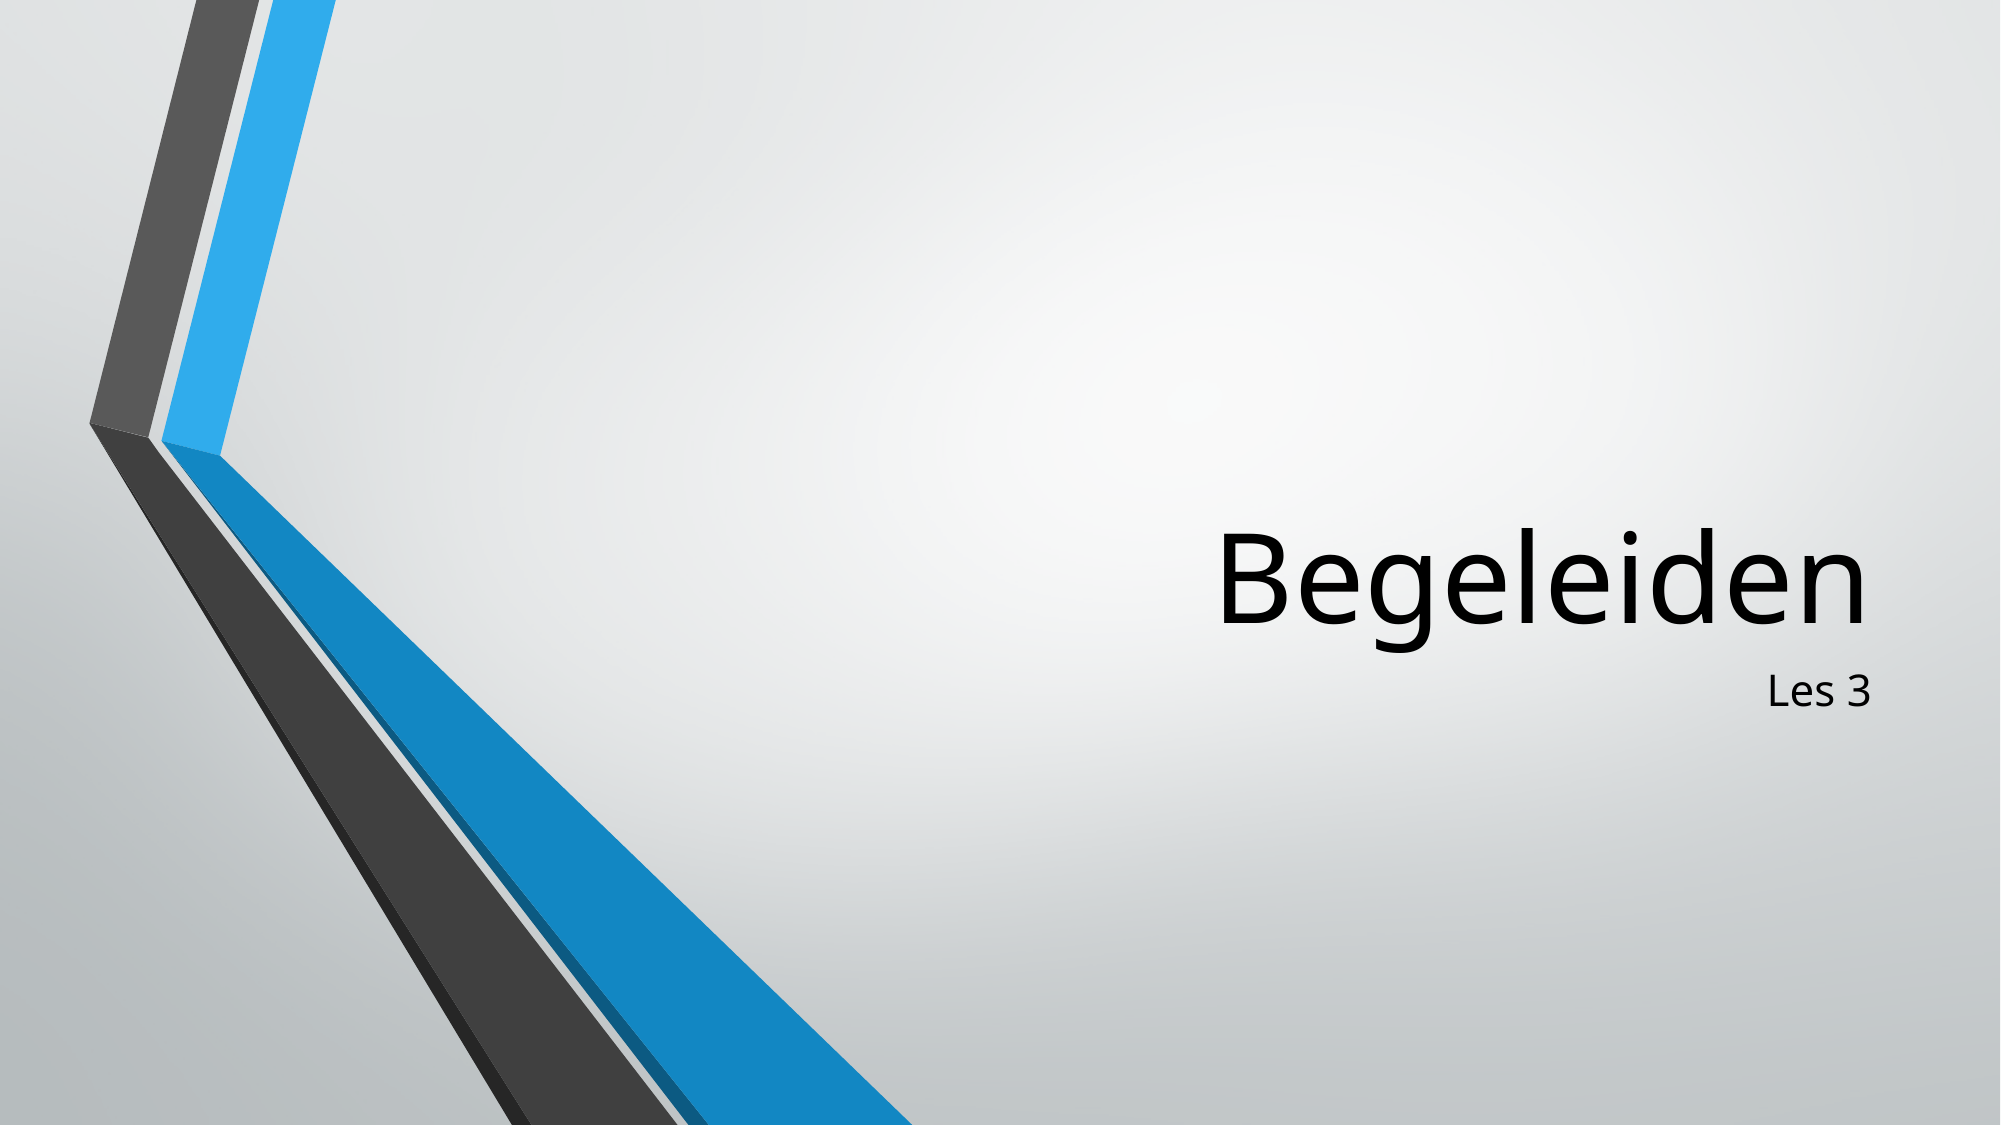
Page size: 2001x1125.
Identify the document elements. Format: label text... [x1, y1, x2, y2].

subtitle Les 3 [740, 655, 1887, 884]
title Begeleiden [480, 226, 1887, 656]
